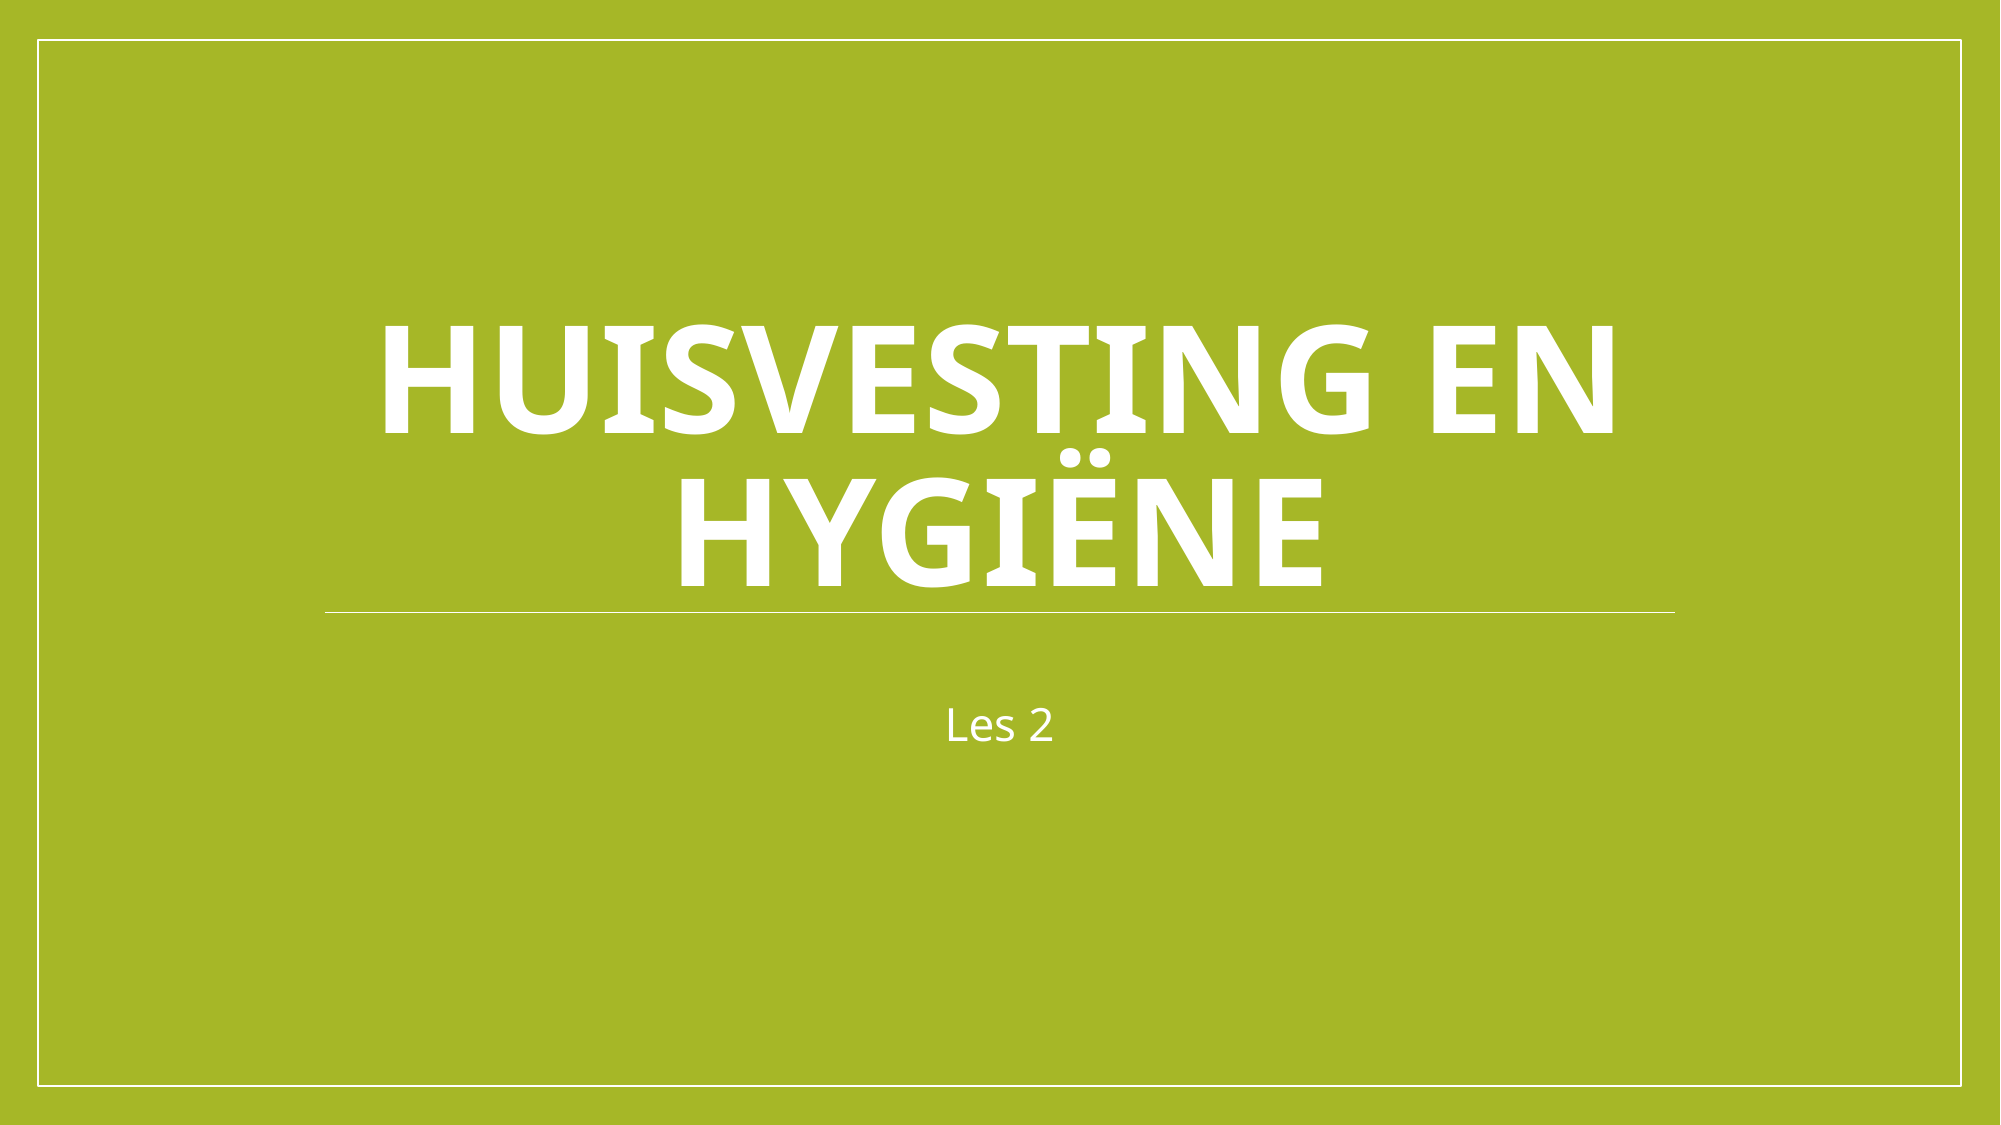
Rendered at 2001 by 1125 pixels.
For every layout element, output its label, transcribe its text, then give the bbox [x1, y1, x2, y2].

title Huisvesting en Hygiëne [182, 144, 1818, 625]
subtitle Les 2 [280, 694, 1719, 923]
